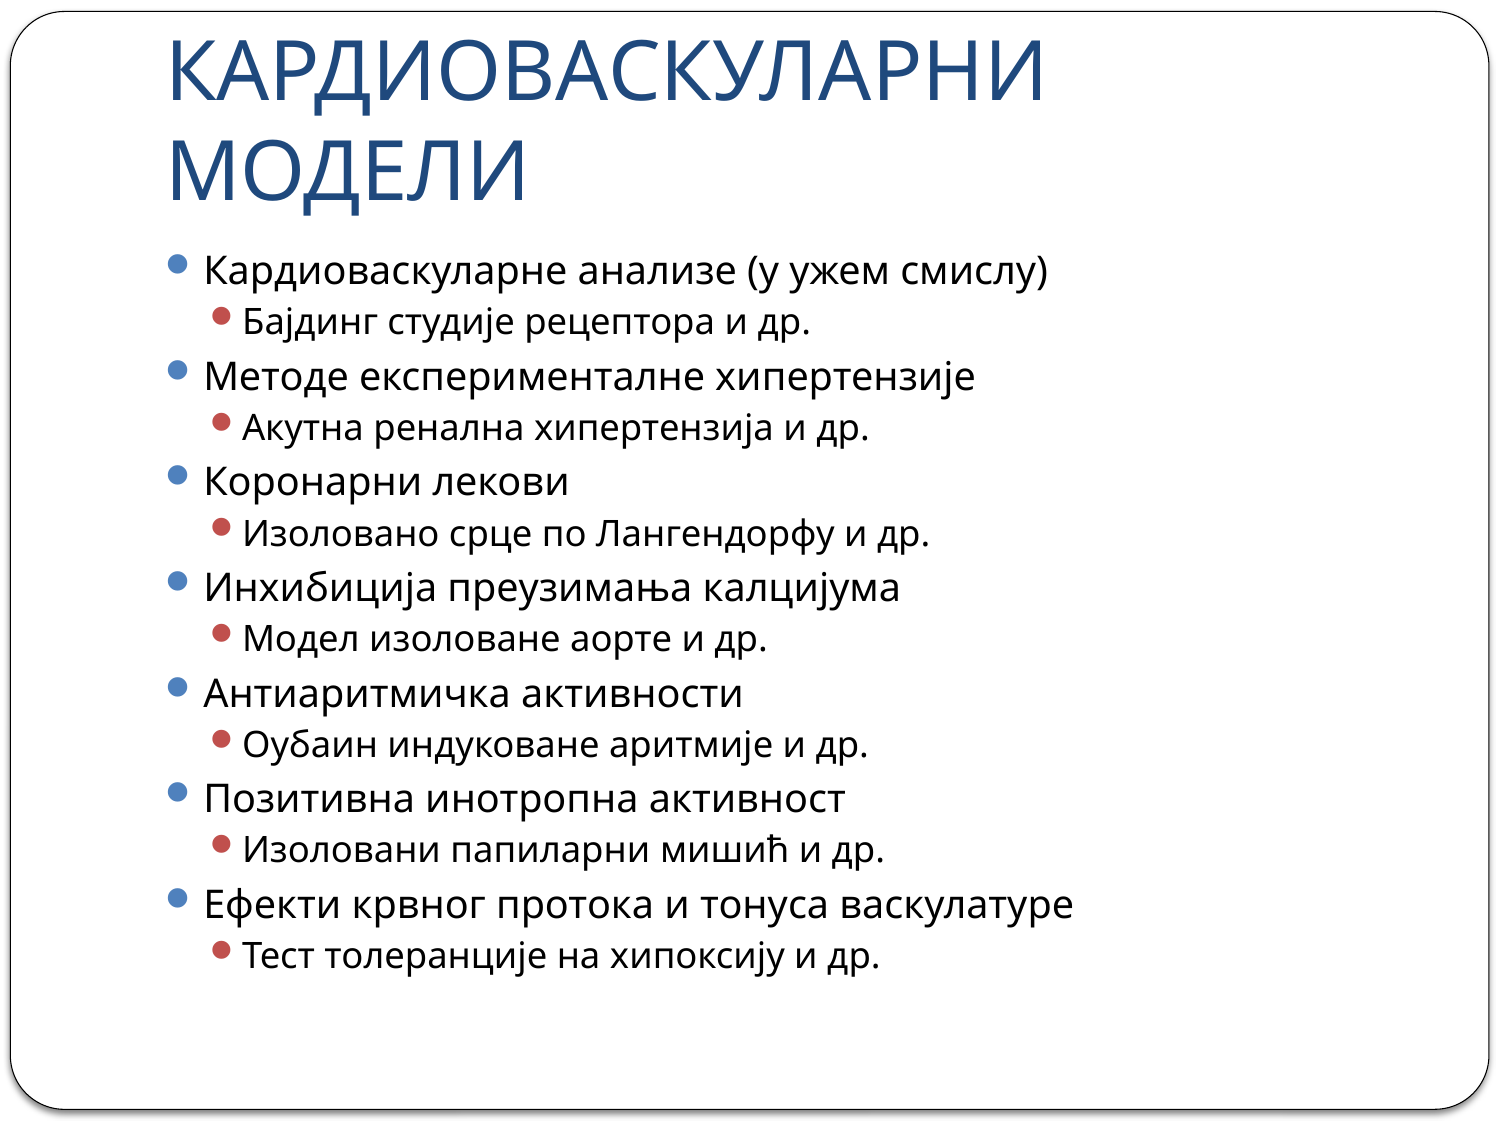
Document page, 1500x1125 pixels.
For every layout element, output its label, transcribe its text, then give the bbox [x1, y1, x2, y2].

title КАРДИОВАСКУЛАРНИ МОДЕЛИ [149, 44, 1426, 233]
list Кардиоваскуларне анализе (у ужем смислу) Бајдинг студије рецептора и др. Методе експерименталне хипертензије Акутна ренална хипертензија и др. Коронарни лекови Изоловано срце по Лангендорфу и др. Инхибиција преузимања калцијума Модел изоловане аорте и др. Антиаритмичка активности Оубаин индуковане аритмије и др. Позитивна инотропна активност Изоловани папиларни мишић и др. Ефекти крвног протока и тонуса васкулатуре Тест толеранције на хипоксију и др. [149, 237, 1426, 988]
